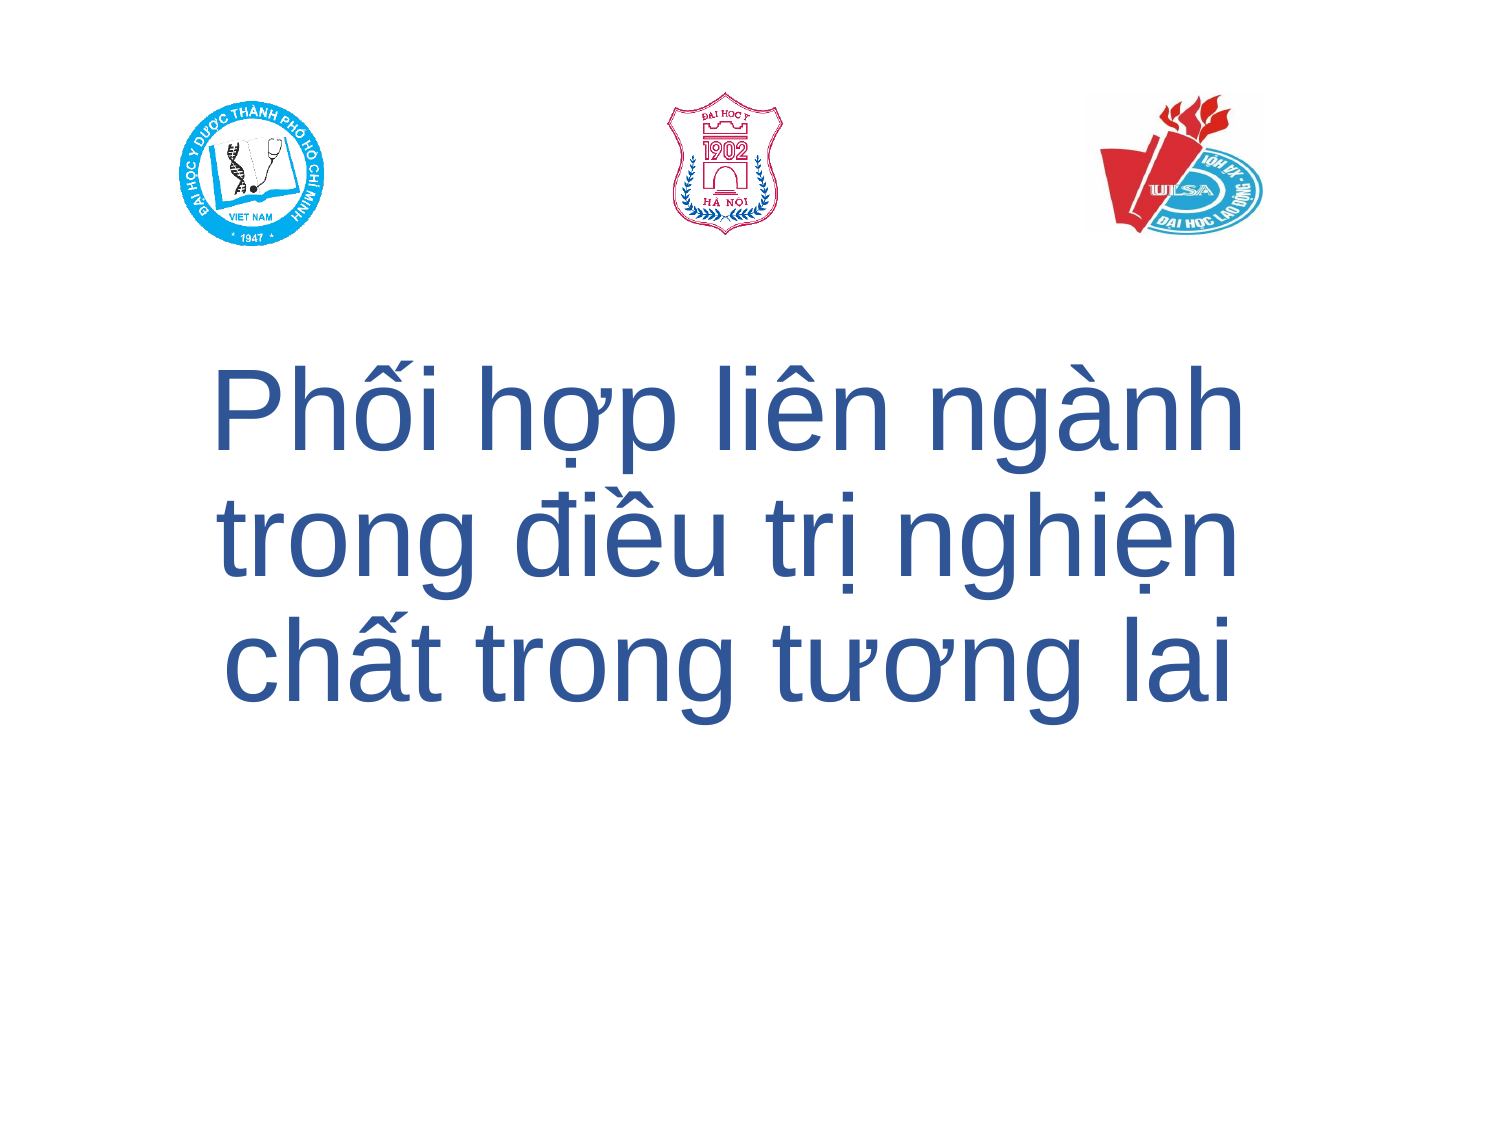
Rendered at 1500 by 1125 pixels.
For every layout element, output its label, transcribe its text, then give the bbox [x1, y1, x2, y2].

picture [178, 101, 239, 167]
picture [217, 193, 301, 226]
title Phối hợp liên ngành trong điều trị nghiện chất trong tương lai [87, 342, 1372, 735]
picture [194, 119, 306, 209]
picture [1085, 92, 1263, 235]
picture [267, 190, 324, 246]
picture [667, 92, 783, 235]
picture [264, 101, 324, 158]
picture [178, 181, 236, 246]
